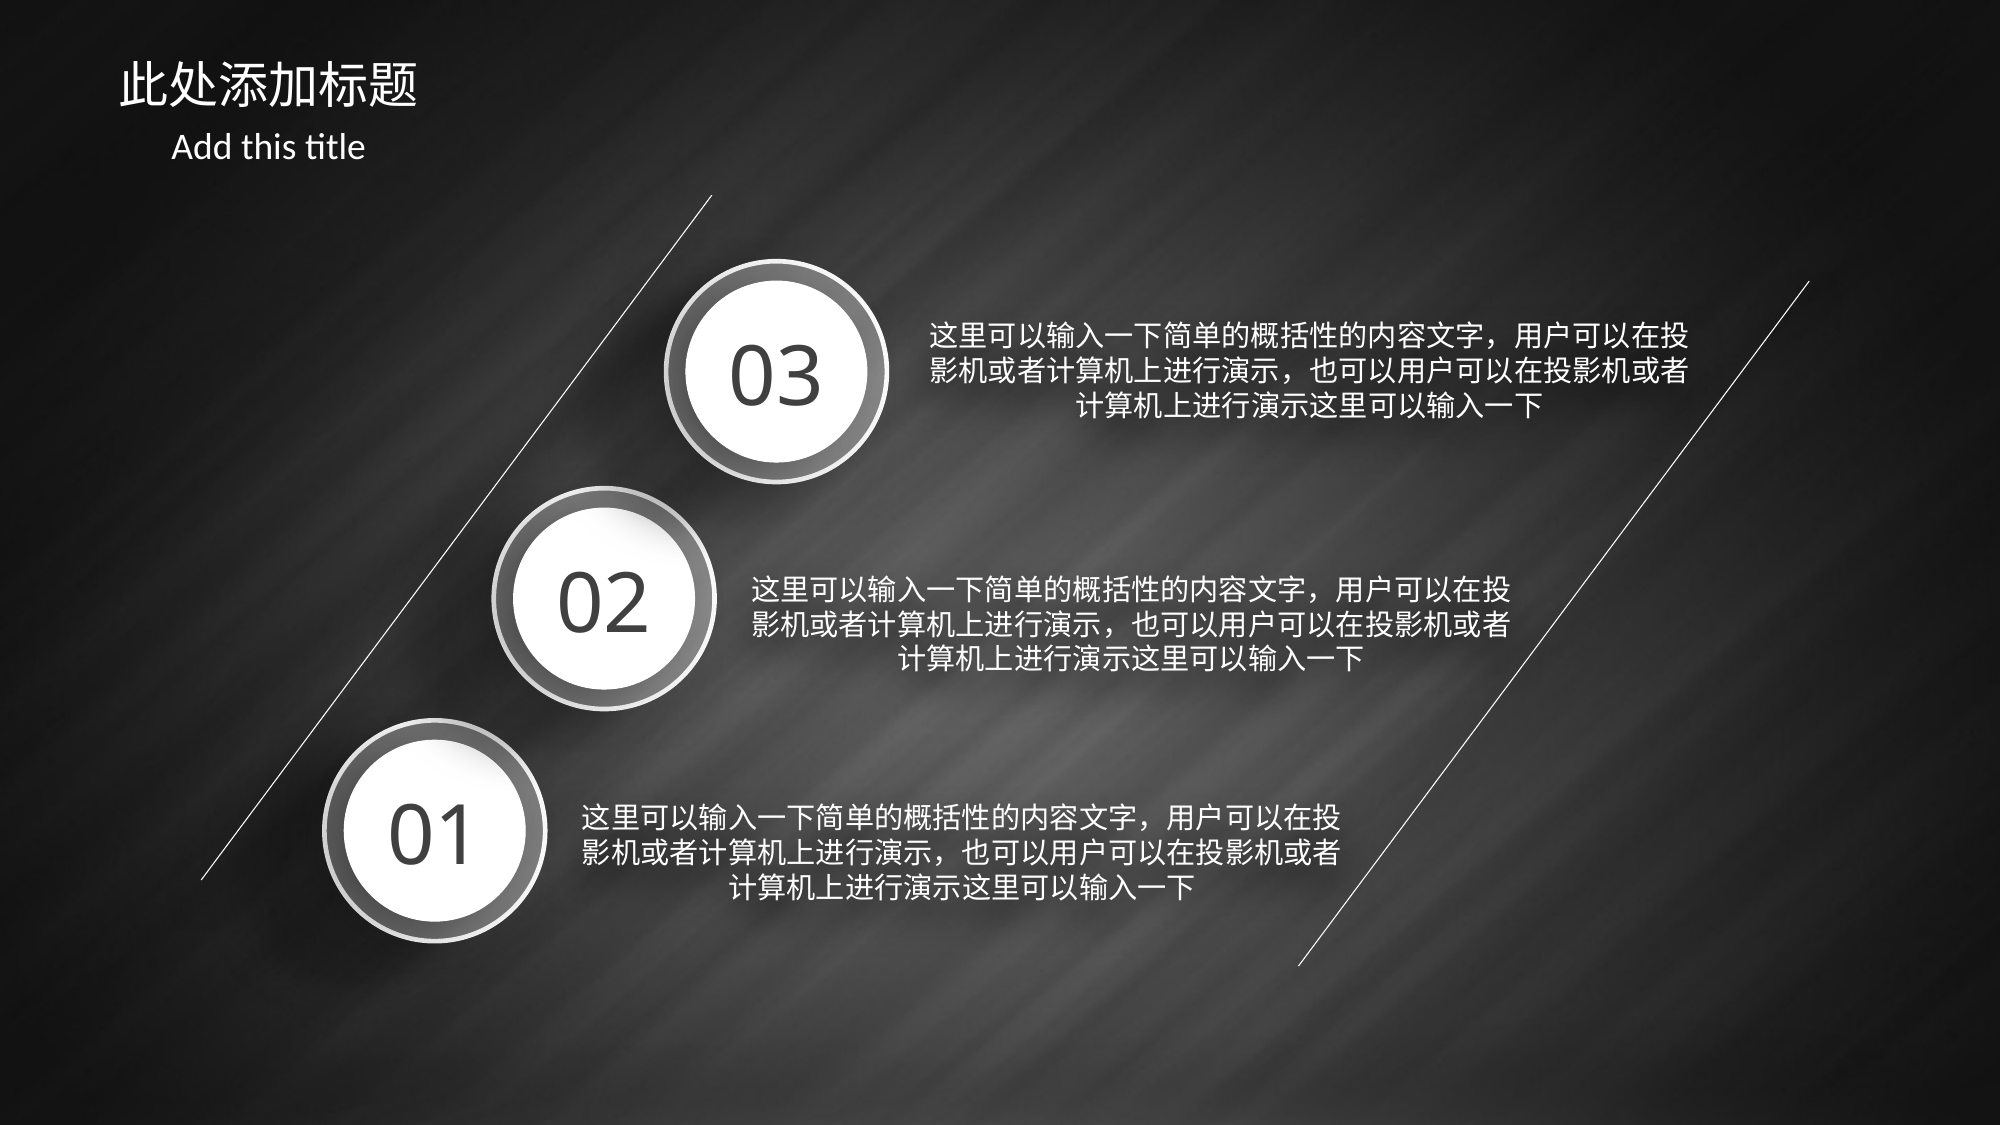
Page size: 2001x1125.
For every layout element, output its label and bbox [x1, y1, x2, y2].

text_box [201, 195, 712, 880]
text_box [1298, 281, 1810, 966]
picture [0, 0, 2000, 1125]
